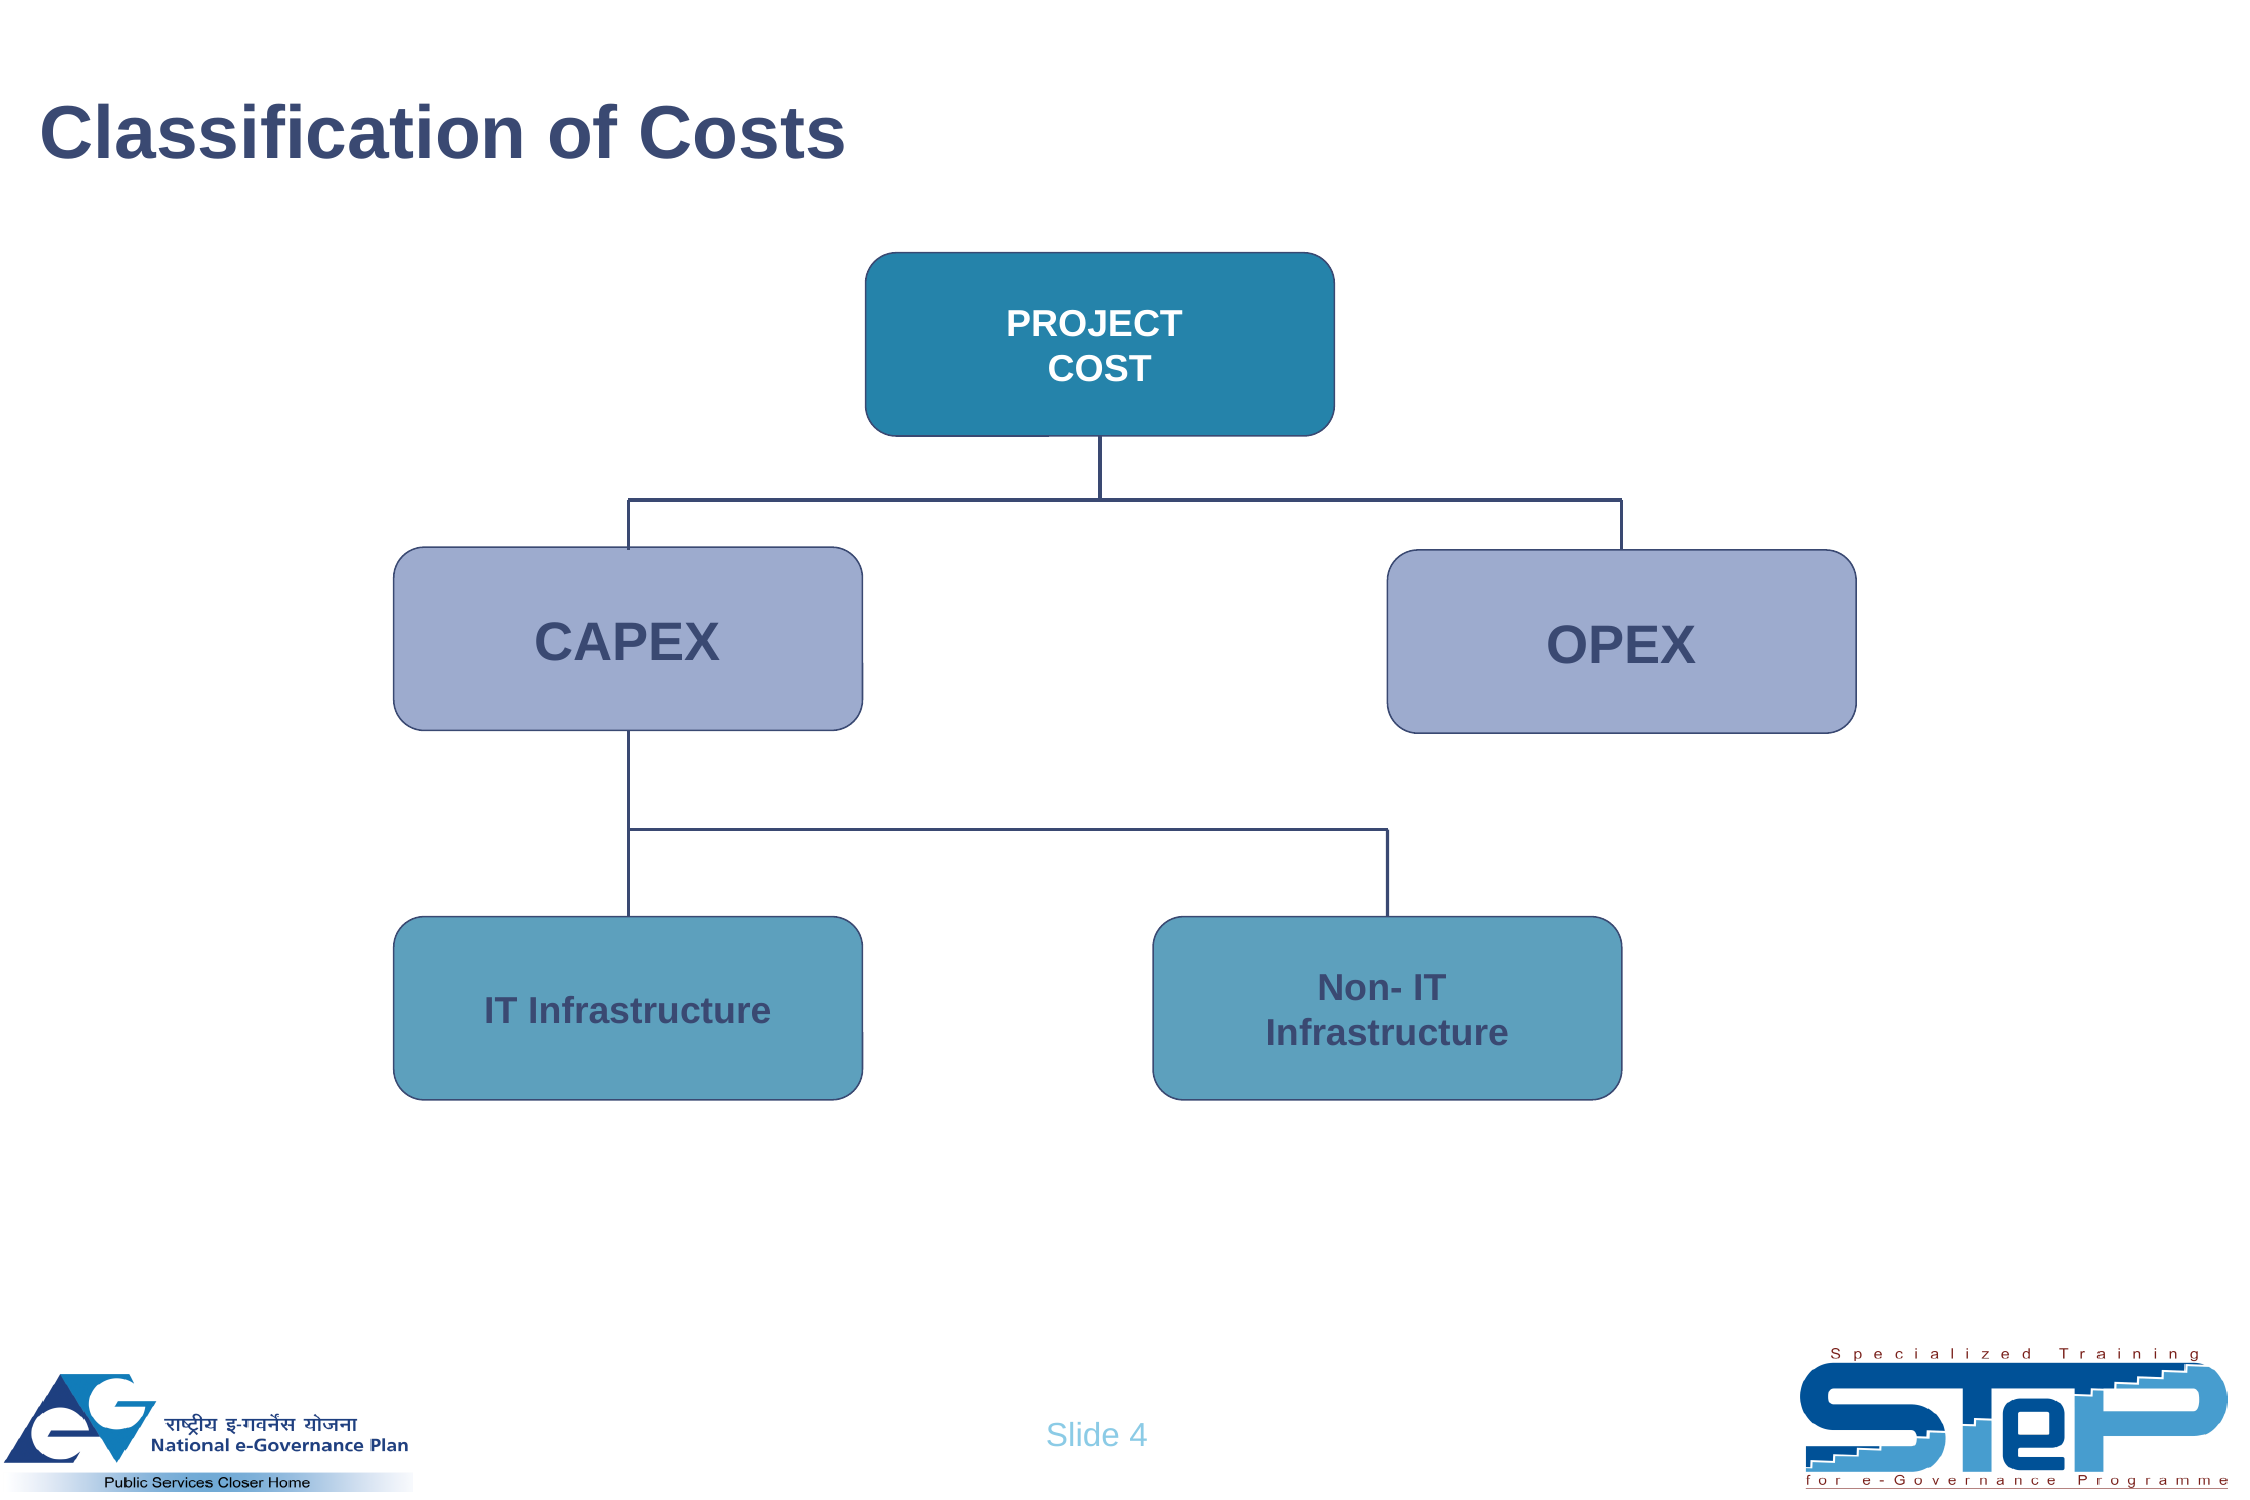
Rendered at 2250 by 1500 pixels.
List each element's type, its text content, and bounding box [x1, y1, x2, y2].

title Classification of Costs [39, 83, 2207, 249]
text_box IT Infrastructure [393, 916, 863, 1100]
text_box PROJECT COST [865, 252, 1335, 437]
text_box Non- IT Infrastructure [1153, 916, 1622, 1100]
text_box OPEX [1387, 549, 1857, 734]
text_box CAPEX [393, 547, 863, 731]
picture [1800, 1348, 2228, 1489]
picture [3, 1374, 413, 1492]
